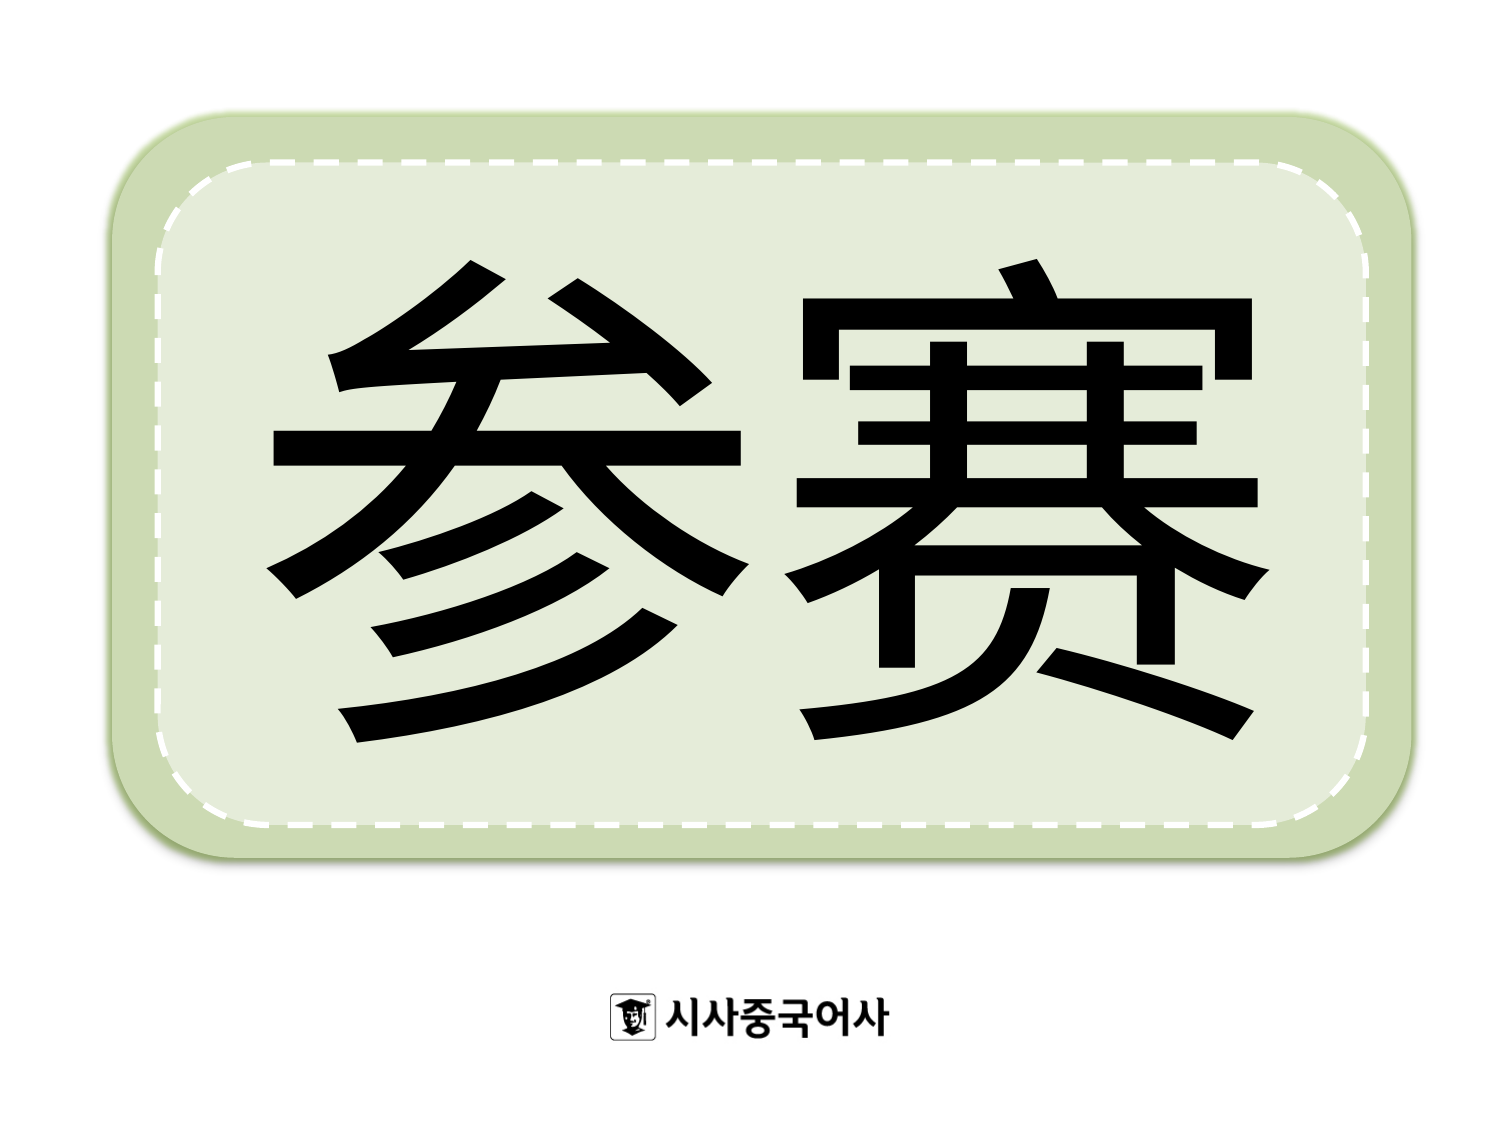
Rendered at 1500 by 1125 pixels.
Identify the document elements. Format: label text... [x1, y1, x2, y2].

picture [602, 987, 898, 1047]
text_box 参赛 [162, 160, 1371, 824]
